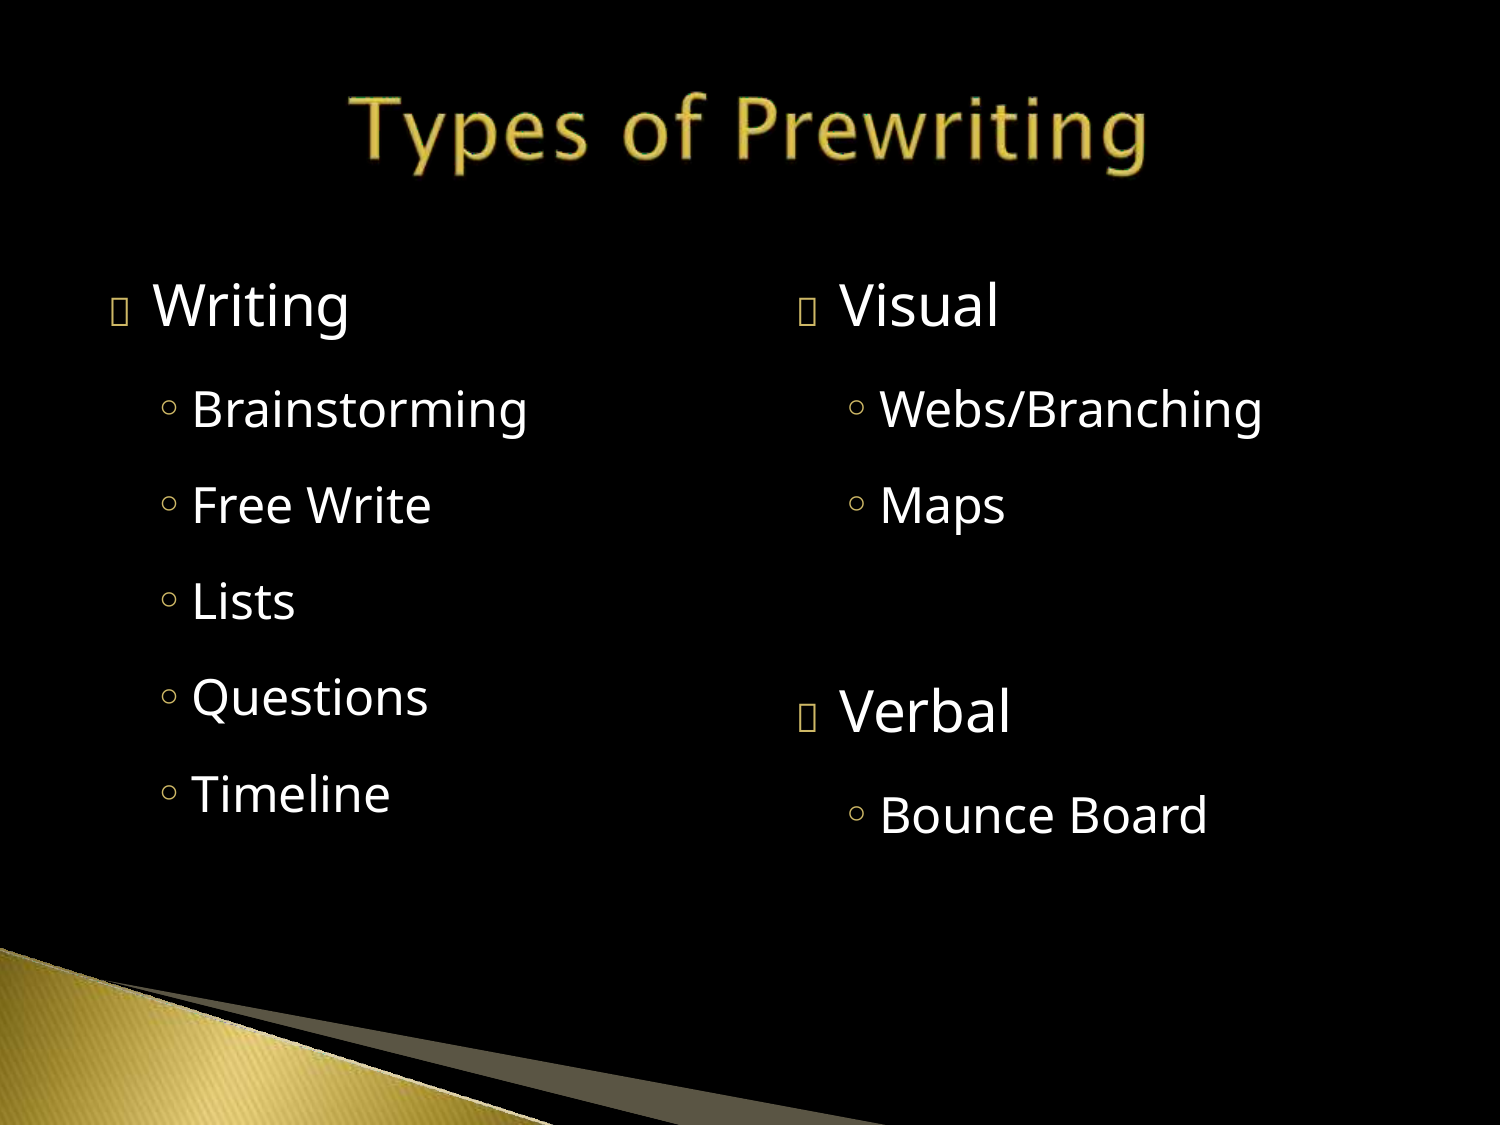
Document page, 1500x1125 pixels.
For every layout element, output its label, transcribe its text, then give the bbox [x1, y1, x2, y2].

title  Writing [105, 266, 354, 457]
text_box Brainstorming Free Write Lists Questions Timeline [152, 375, 536, 823]
picture [0, 948, 558, 1125]
list  Visual Webs/Branching Maps  Verbal Bounce Board [793, 266, 1277, 907]
text_box [289, 56, 1210, 200]
